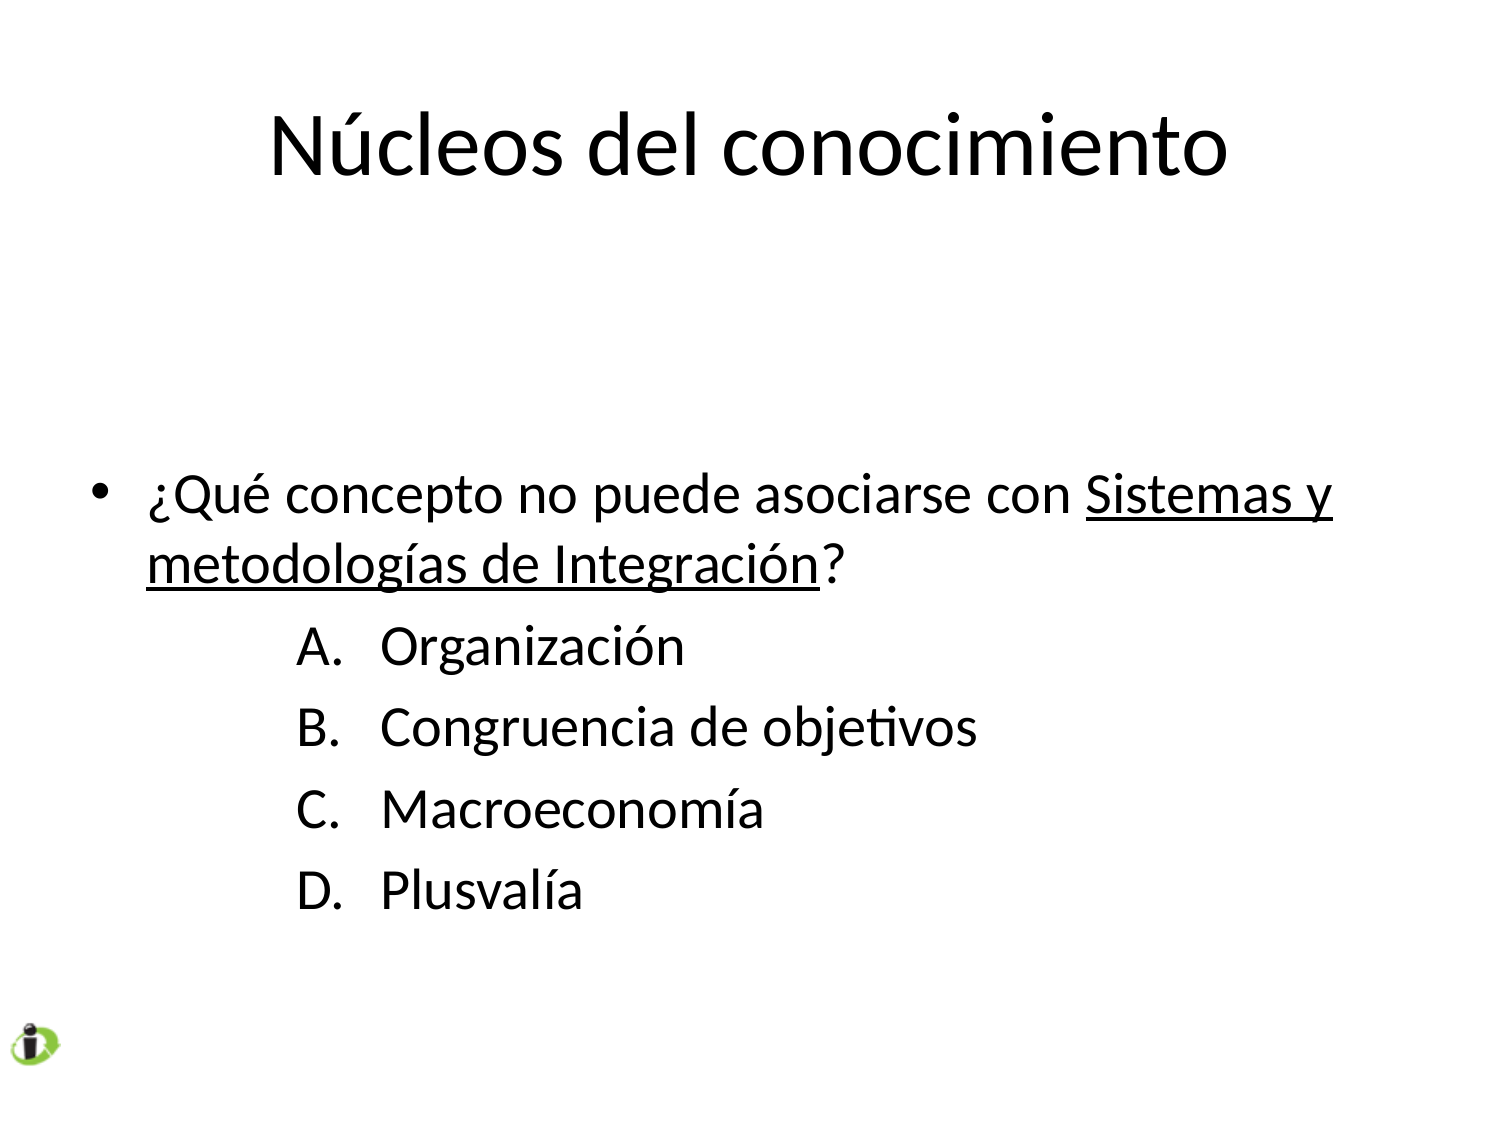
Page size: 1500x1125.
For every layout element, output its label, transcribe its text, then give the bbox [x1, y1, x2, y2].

picture [10, 1020, 61, 1072]
title Núcleos del conocimiento [75, 45, 1425, 233]
list ¿Qué concepto no puede asociarse con Sistemas y metodologías de Integración? Organización Congruencia de objetivos Macroeconomía Plusvalía [75, 262, 1425, 1005]
